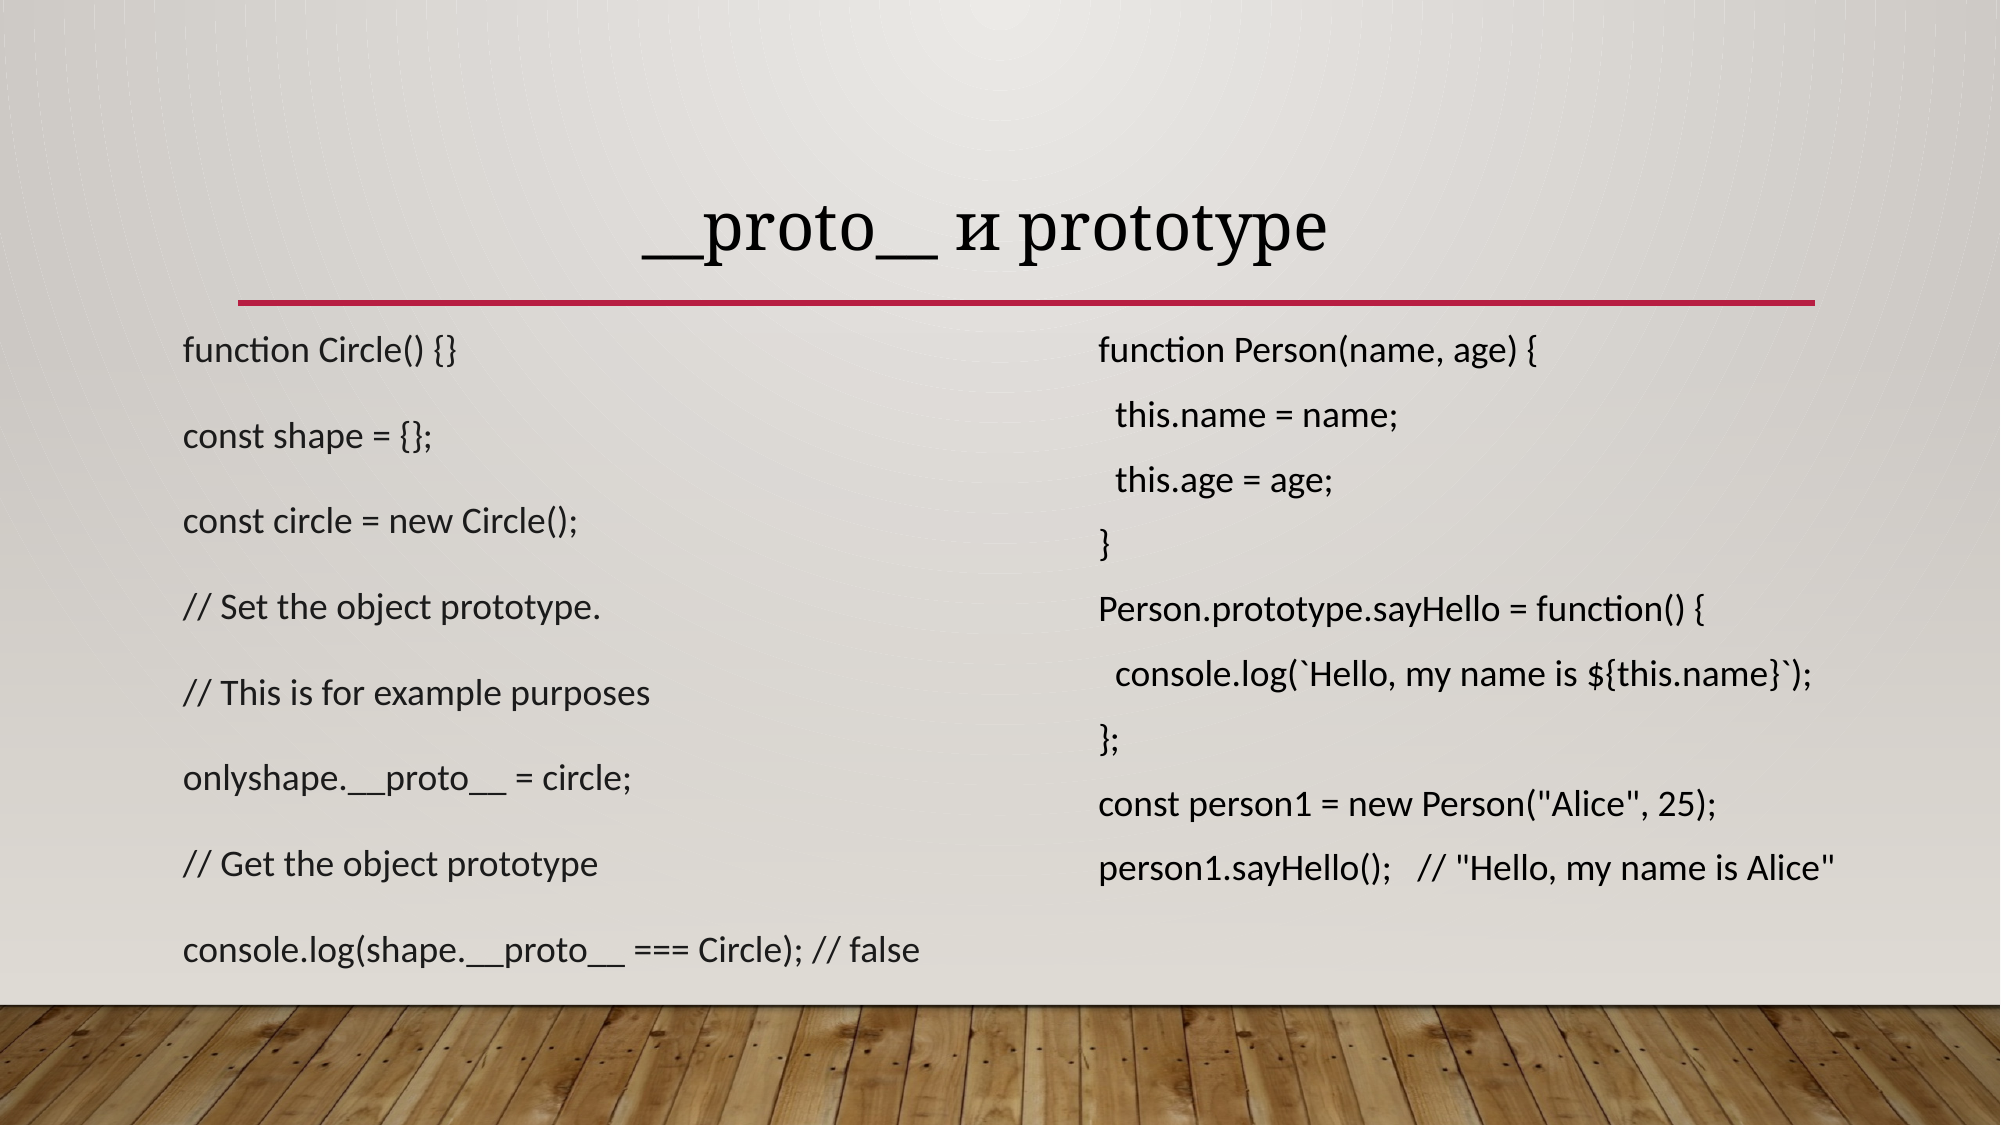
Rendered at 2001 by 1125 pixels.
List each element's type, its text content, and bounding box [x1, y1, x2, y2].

picture [0, 1005, 2000, 1125]
text_box function Person(name, age) { this.name = name; this.age = age; } Person.prototype.sayHello = function() { console.log(`Hello, my name is ${this.name}`); }; const person1 = new Person("Alice", 25); person1.sayHello(); // "Hello, my name is Alice" [1083, 314, 1961, 958]
list function Circle() {} const shape = {}; const circle = new Circle(); // Set the object prototype. // This is for example purposes onlyshape.__proto__ = circle; // Get the object prototype console.log(shape.__proto__ === Circle); // false [167, 314, 1020, 974]
text_box __proto__ и prototype [420, 160, 1552, 297]
